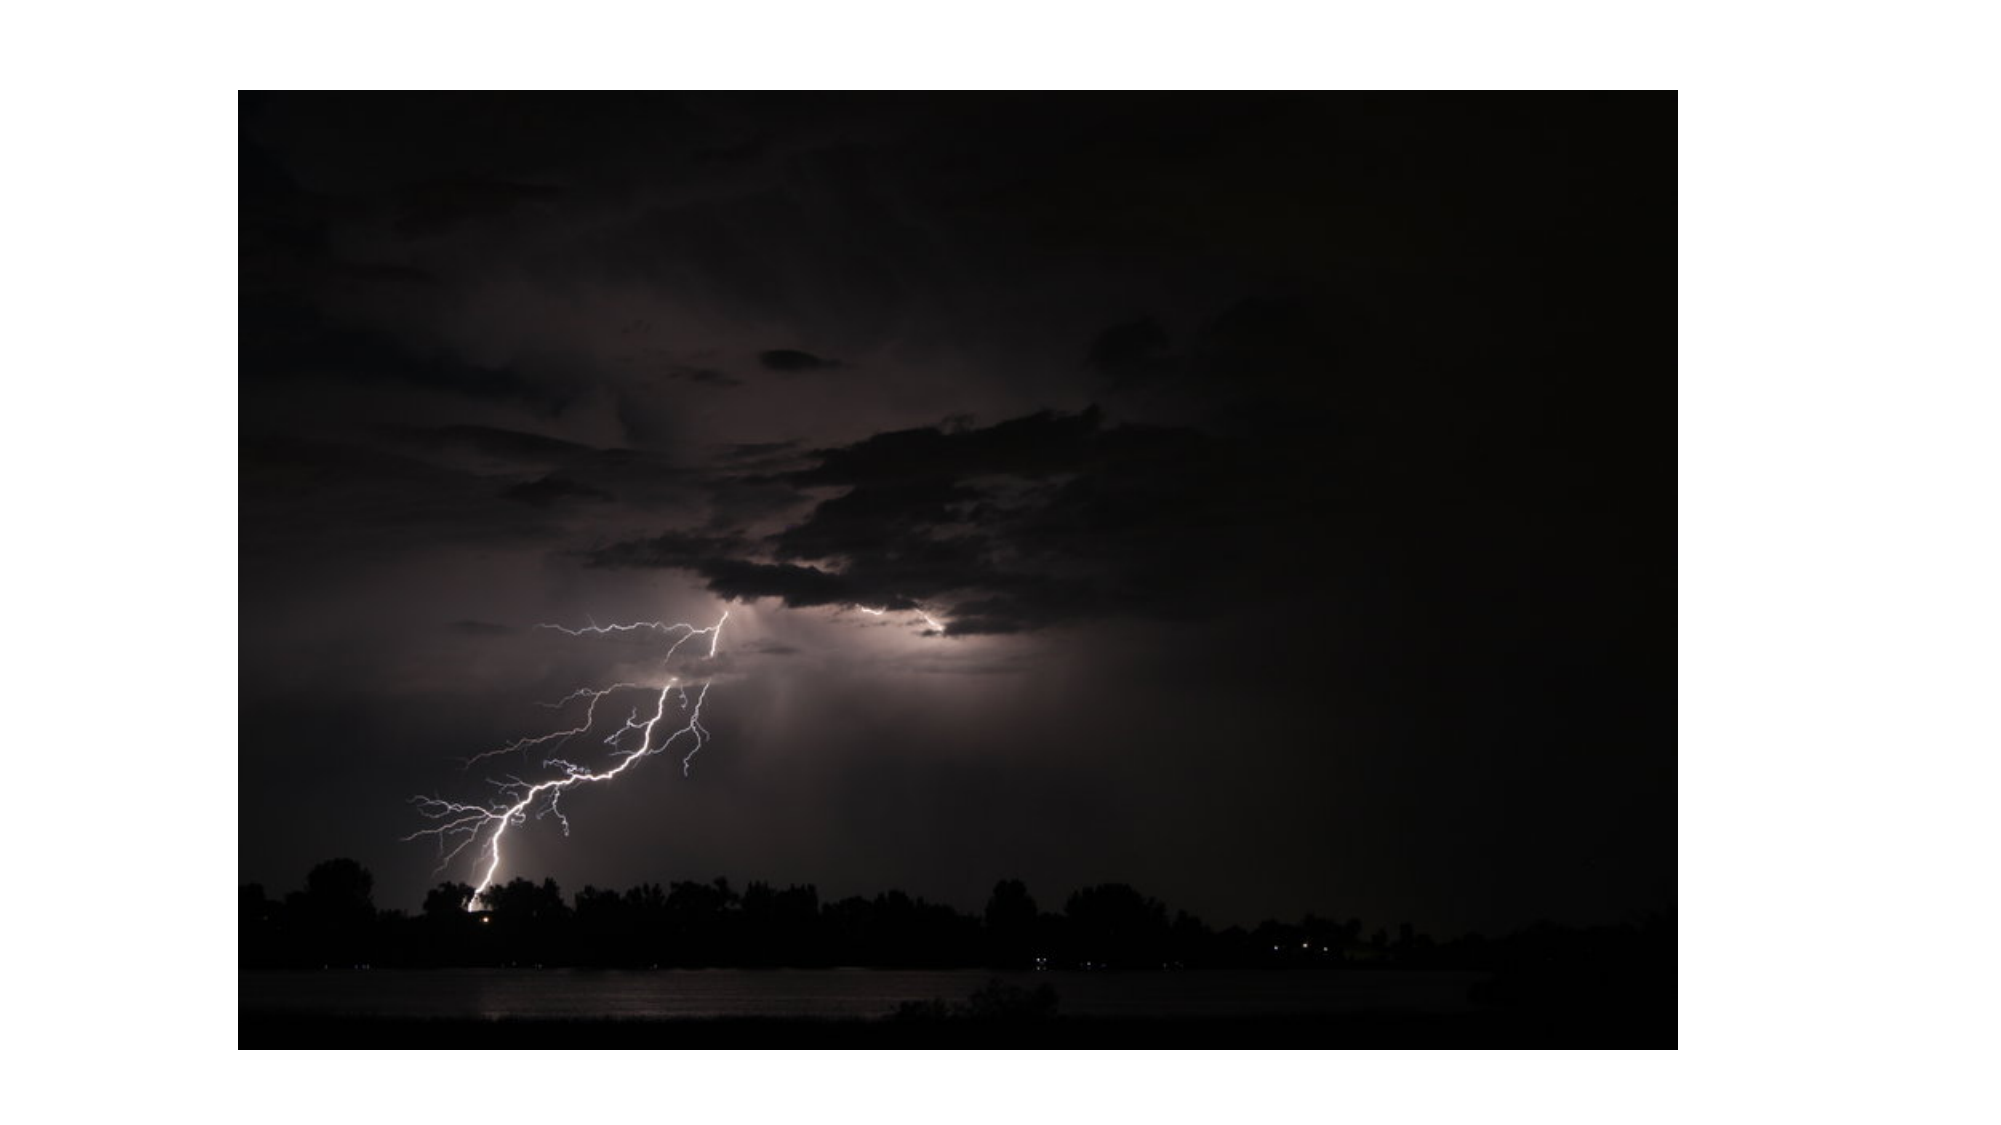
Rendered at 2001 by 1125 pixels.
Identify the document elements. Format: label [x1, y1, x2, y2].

picture [238, 90, 1678, 1050]
